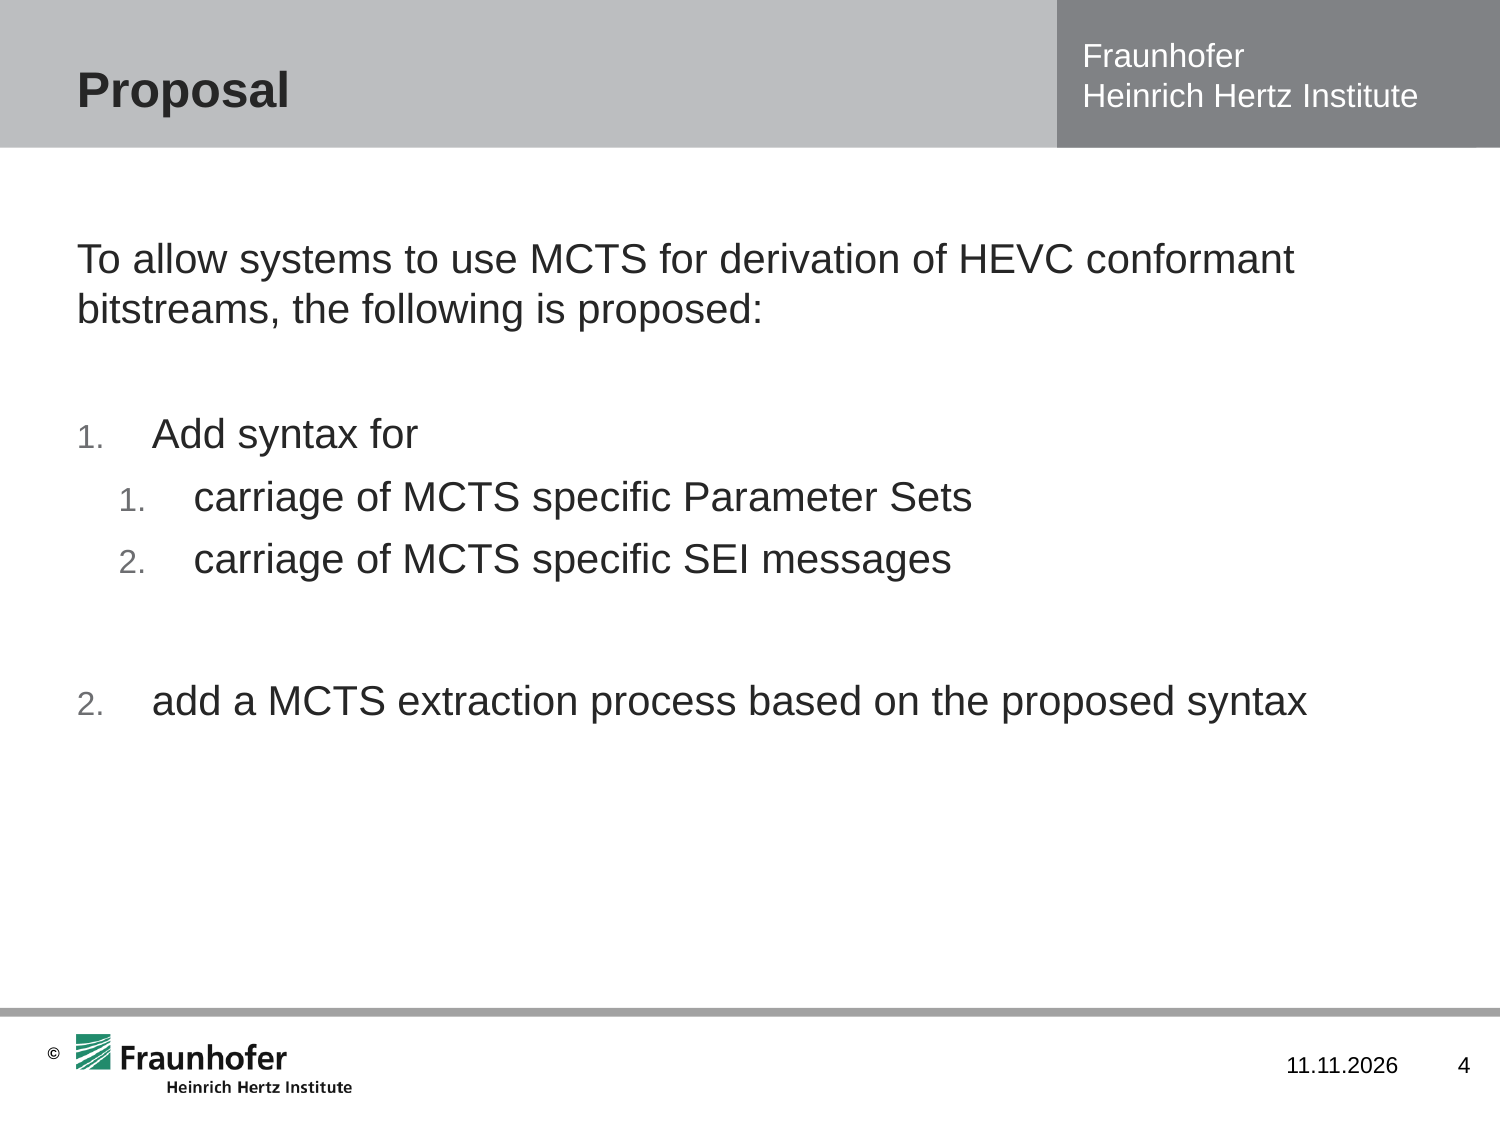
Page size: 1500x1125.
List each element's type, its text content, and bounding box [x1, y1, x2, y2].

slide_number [1019, 1034, 1394, 1094]
list To allow systems to use MCTS for derivation of HEVC conformant bitstreams, the following is proposed: Add syntax for carriage of MCTS specific Parameter Sets carriage of MCTS specific SEI messages add a MCTS extraction process based on the proposed syntax [76, 231, 1471, 973]
title Proposal [76, 58, 1022, 118]
picture [76, 1034, 352, 1093]
slide_number 4 [1394, 1034, 1471, 1094]
